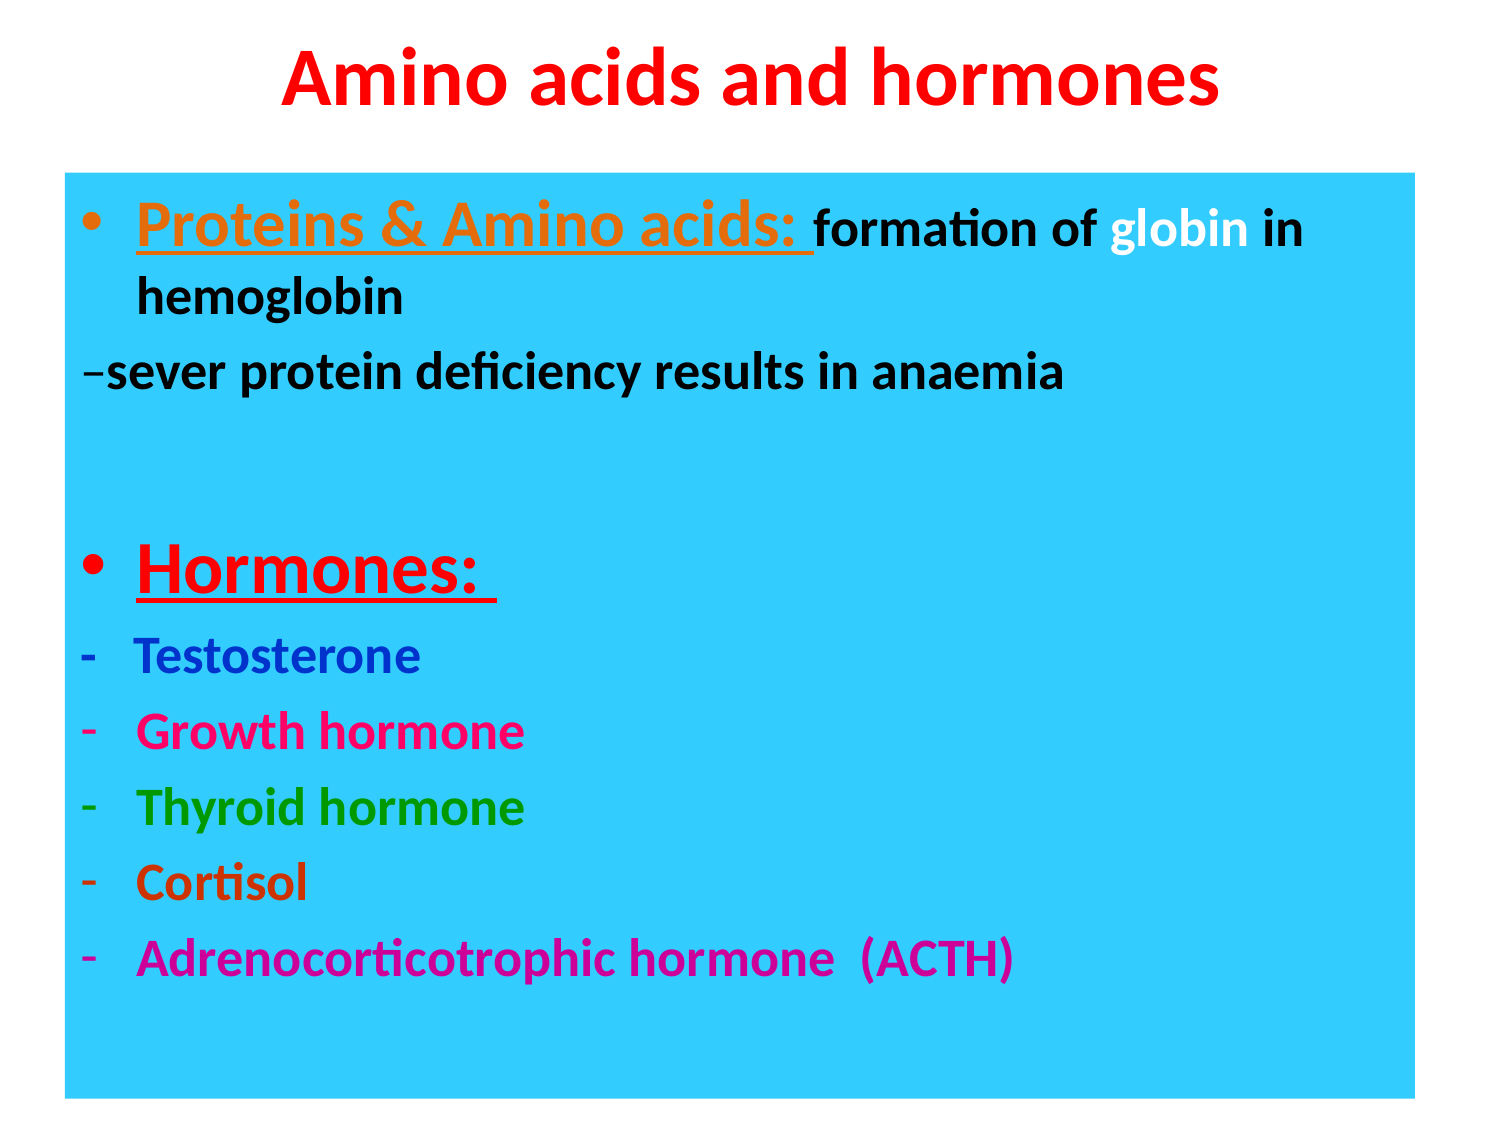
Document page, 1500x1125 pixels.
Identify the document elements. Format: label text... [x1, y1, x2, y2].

title Amino acids and hormones [76, 0, 1427, 186]
list Proteins & Amino acids: formation of globin in hemoglobin –sever protein deficiency results in anaemia Hormones: - Testosterone Growth hormone Thyroid hormone Cortisol Adrenocorticotrophic hormone (ACTH) [64, 172, 1415, 1099]
